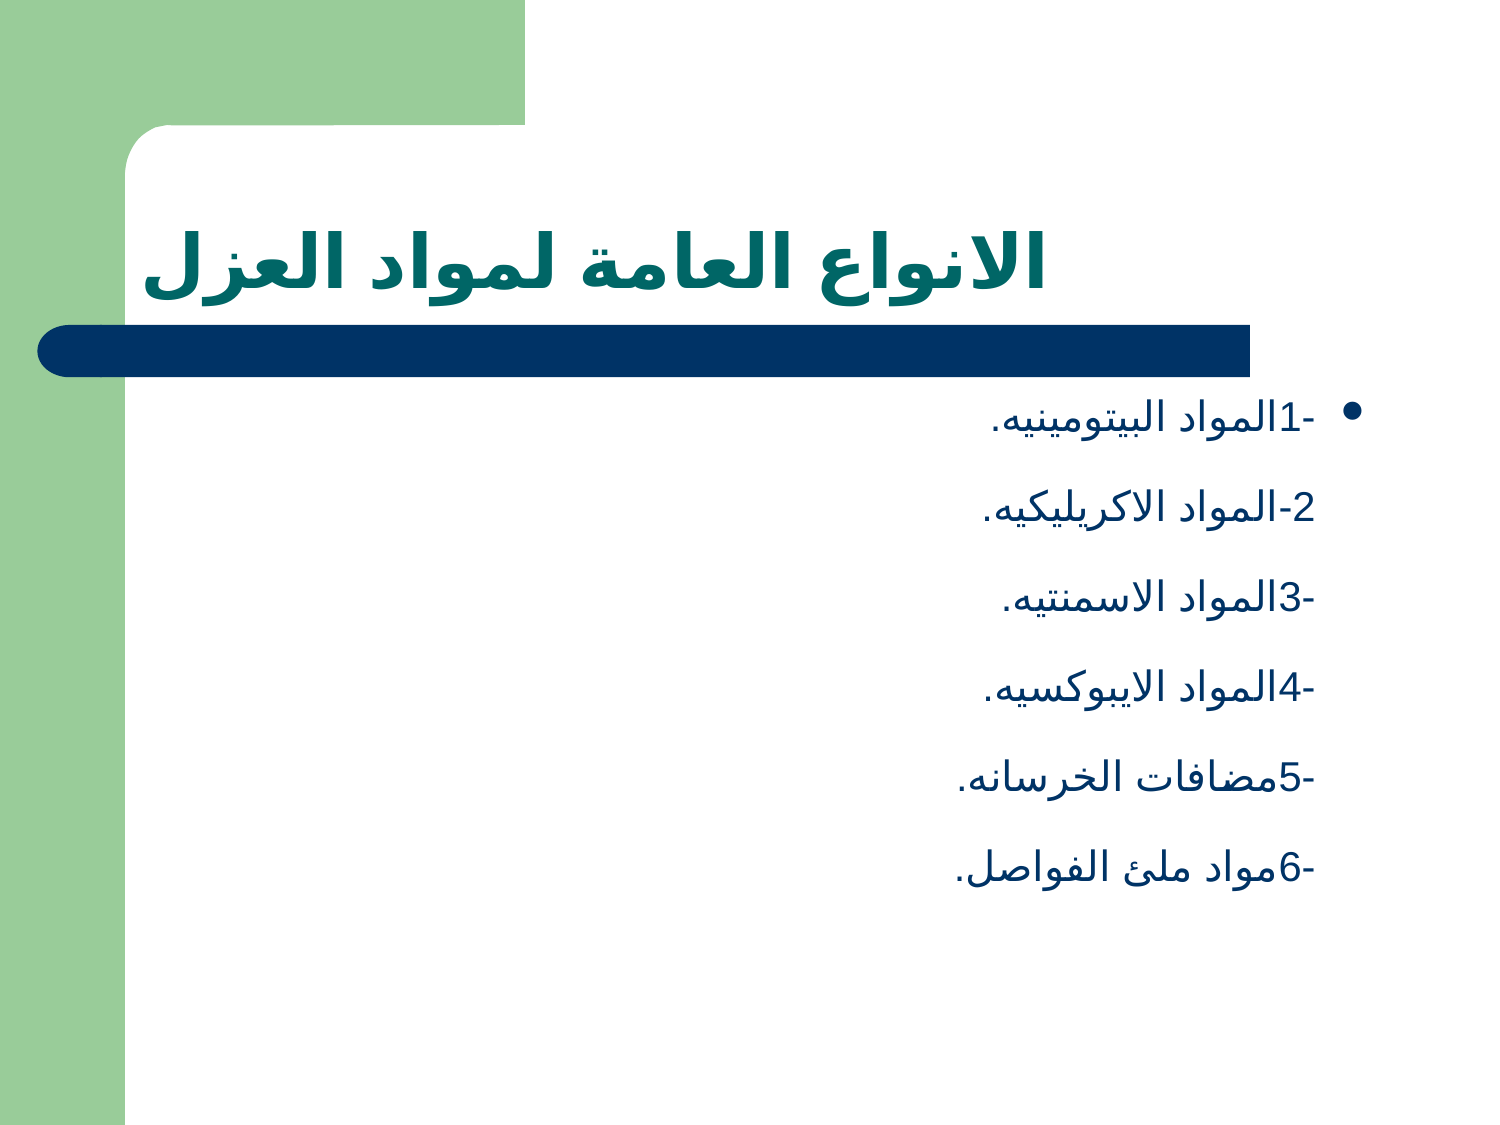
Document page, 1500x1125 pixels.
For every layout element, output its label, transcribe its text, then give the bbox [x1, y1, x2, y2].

title الانواع العامة لمواد العزل [125, 125, 1425, 313]
list -1المواد البيتومينيه. 2-المواد الاكريليكيه. -3المواد الاسمنتيه. -4المواد الايبوكسيه. -5مضافات الخرسانه. -6مواد ملئ الفواصل. [125, 387, 1387, 999]
